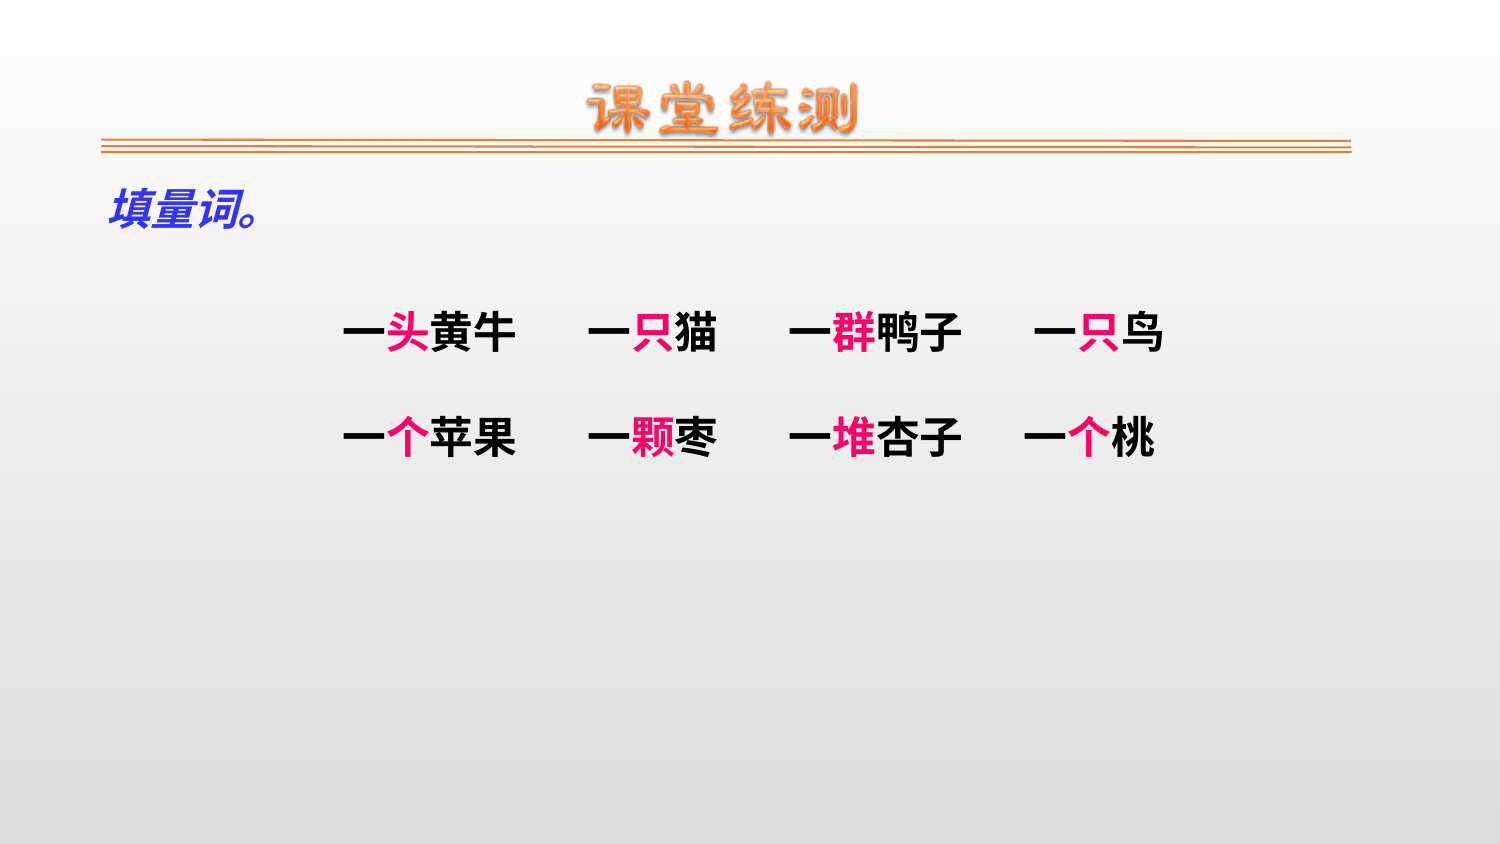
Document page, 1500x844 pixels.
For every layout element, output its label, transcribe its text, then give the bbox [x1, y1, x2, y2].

text_box 填量词。 [95, 176, 294, 240]
picture [536, 153, 910, 160]
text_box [101, 139, 1352, 153]
text_box 一头黄牛 一只猫 一群鸭子 一只鸟 一个苹果 一颗枣 一堆杏子 一个桃 [331, 299, 1227, 469]
picture [536, 43, 910, 139]
